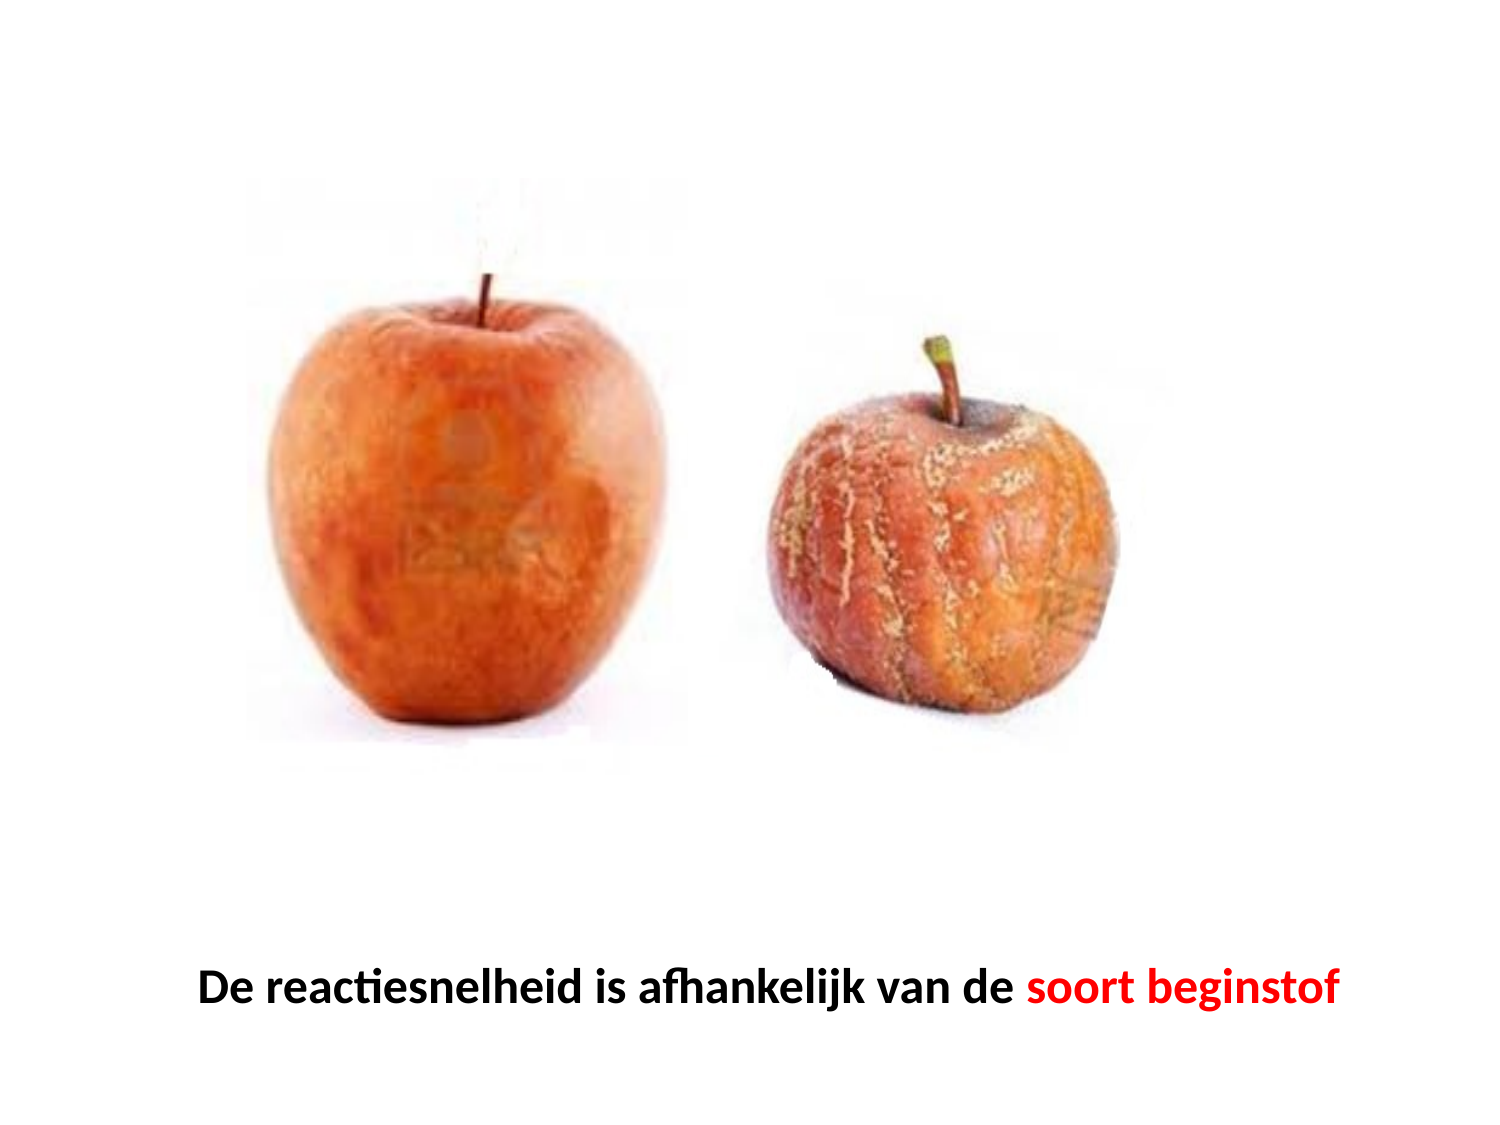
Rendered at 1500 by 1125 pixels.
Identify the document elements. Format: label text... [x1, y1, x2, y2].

text_box De reactiesnelheid is afhankelijk van de soort beginstof [182, 946, 1400, 1022]
picture [246, 178, 1174, 775]
